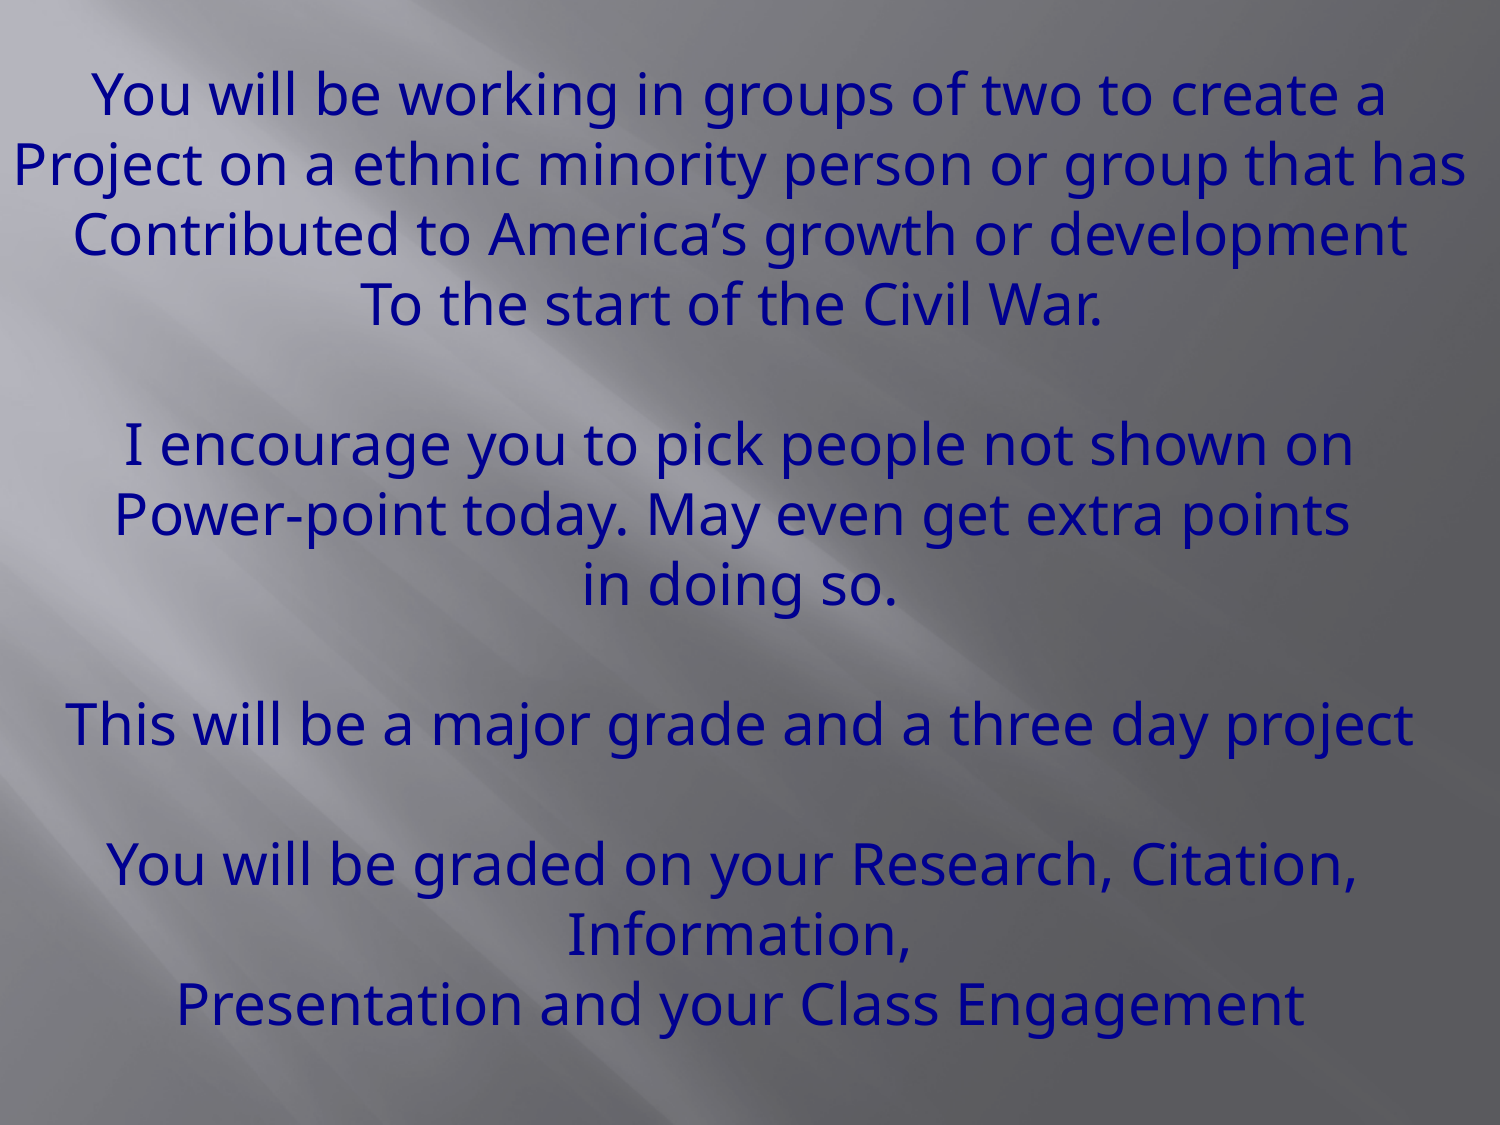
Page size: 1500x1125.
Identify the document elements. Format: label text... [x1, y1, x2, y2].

text_box You will be working in groups of two to create a Project on a ethnic minority person or group that has Contributed to America’s growth or development To the start of the Civil War. I encourage you to pick people not shown on Power-point today. May even get extra points in doing so. This will be a major grade and a three day project You will be graded on your Research, Citation, Information, Presentation and your Class Engagement [0, 49, 1483, 1045]
